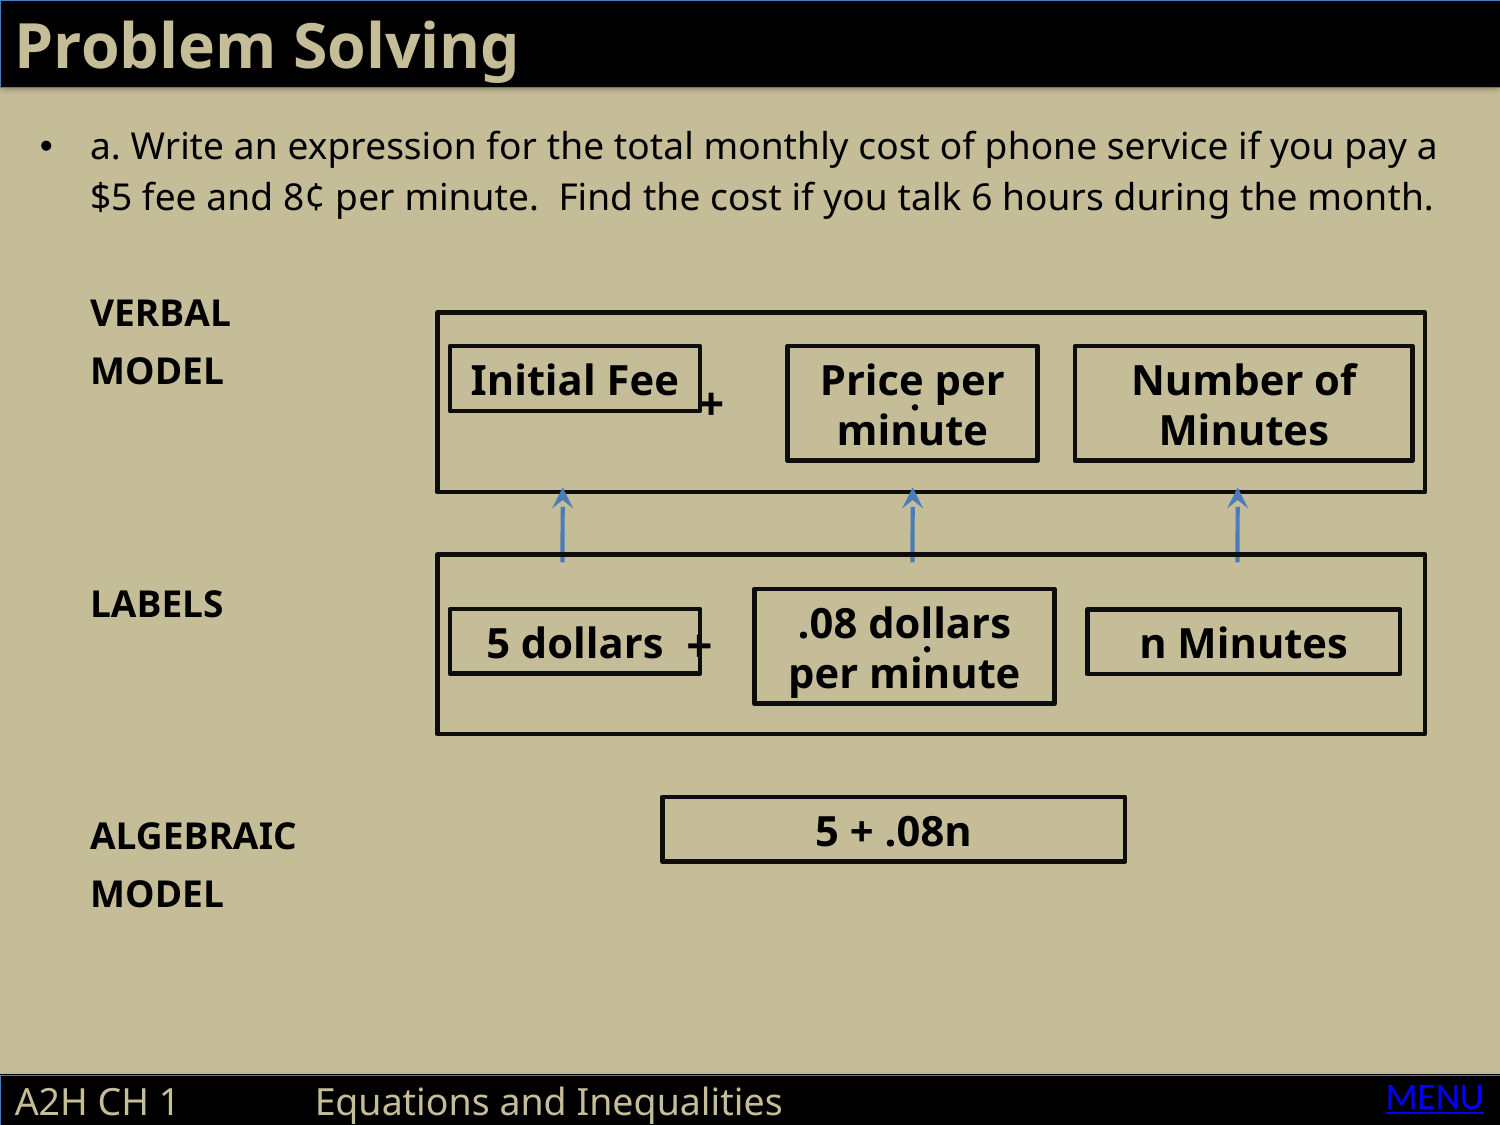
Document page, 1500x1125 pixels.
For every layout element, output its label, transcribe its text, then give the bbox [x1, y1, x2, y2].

text_box A2H CH 1 Equations and Inequalities [0, 1074, 1370, 1125]
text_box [437, 312, 1426, 487]
text_box 5 + .08n [662, 796, 1125, 862]
list a. Write an expression for the total monthly cost of phone service if you pay a $5 fee and 8¢ per minute. Find the cost if you talk 6 hours during the month. VERBAL MODEL LABELS ALGEBRAIC MODEL [24, 112, 1463, 938]
text_box MENU [1370, 1064, 1500, 1125]
text_box Problem Solving [0, 0, 1500, 88]
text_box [437, 487, 1426, 737]
